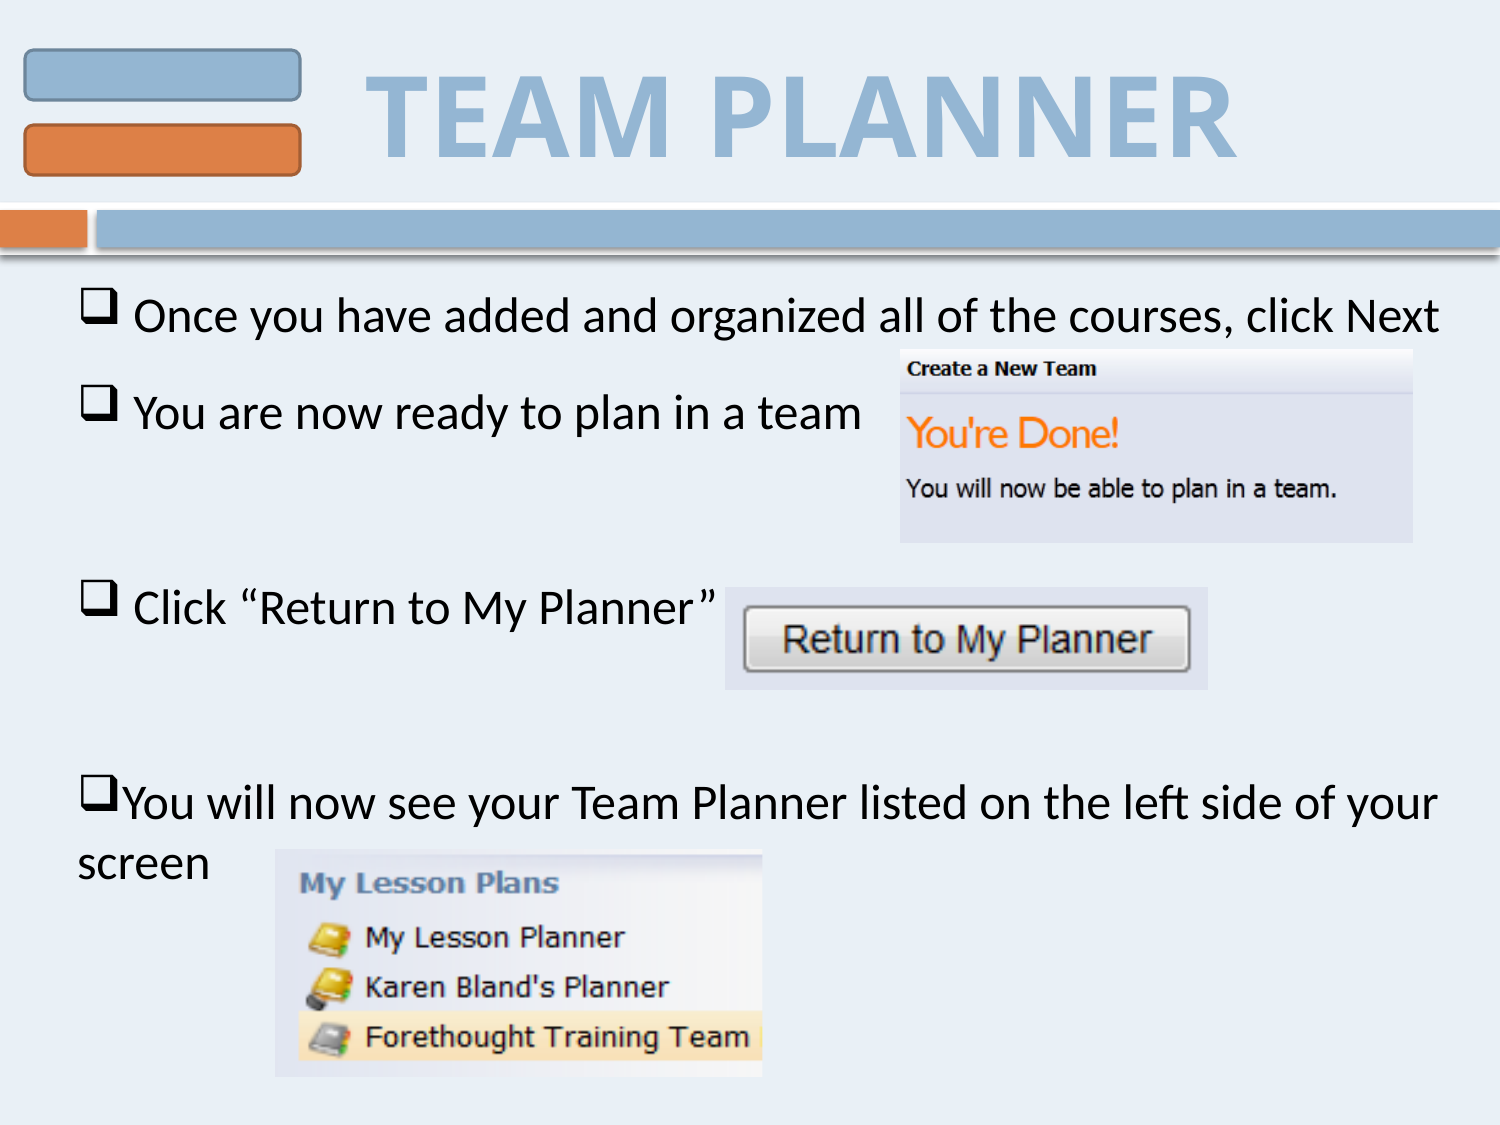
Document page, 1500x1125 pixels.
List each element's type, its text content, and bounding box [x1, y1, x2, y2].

picture [899, 349, 1413, 543]
text_box [23, 48, 302, 102]
picture [274, 849, 763, 1077]
text_box Once you have added and organized all of the courses, click Next You are now ready to plan in a team Click “Return to My Planner” You will now see your Team Planner listed on the left side of your screen [62, 275, 1500, 898]
text_box TEAM PLANNER [350, 12, 1500, 213]
picture [724, 587, 1208, 690]
text_box [23, 123, 302, 177]
